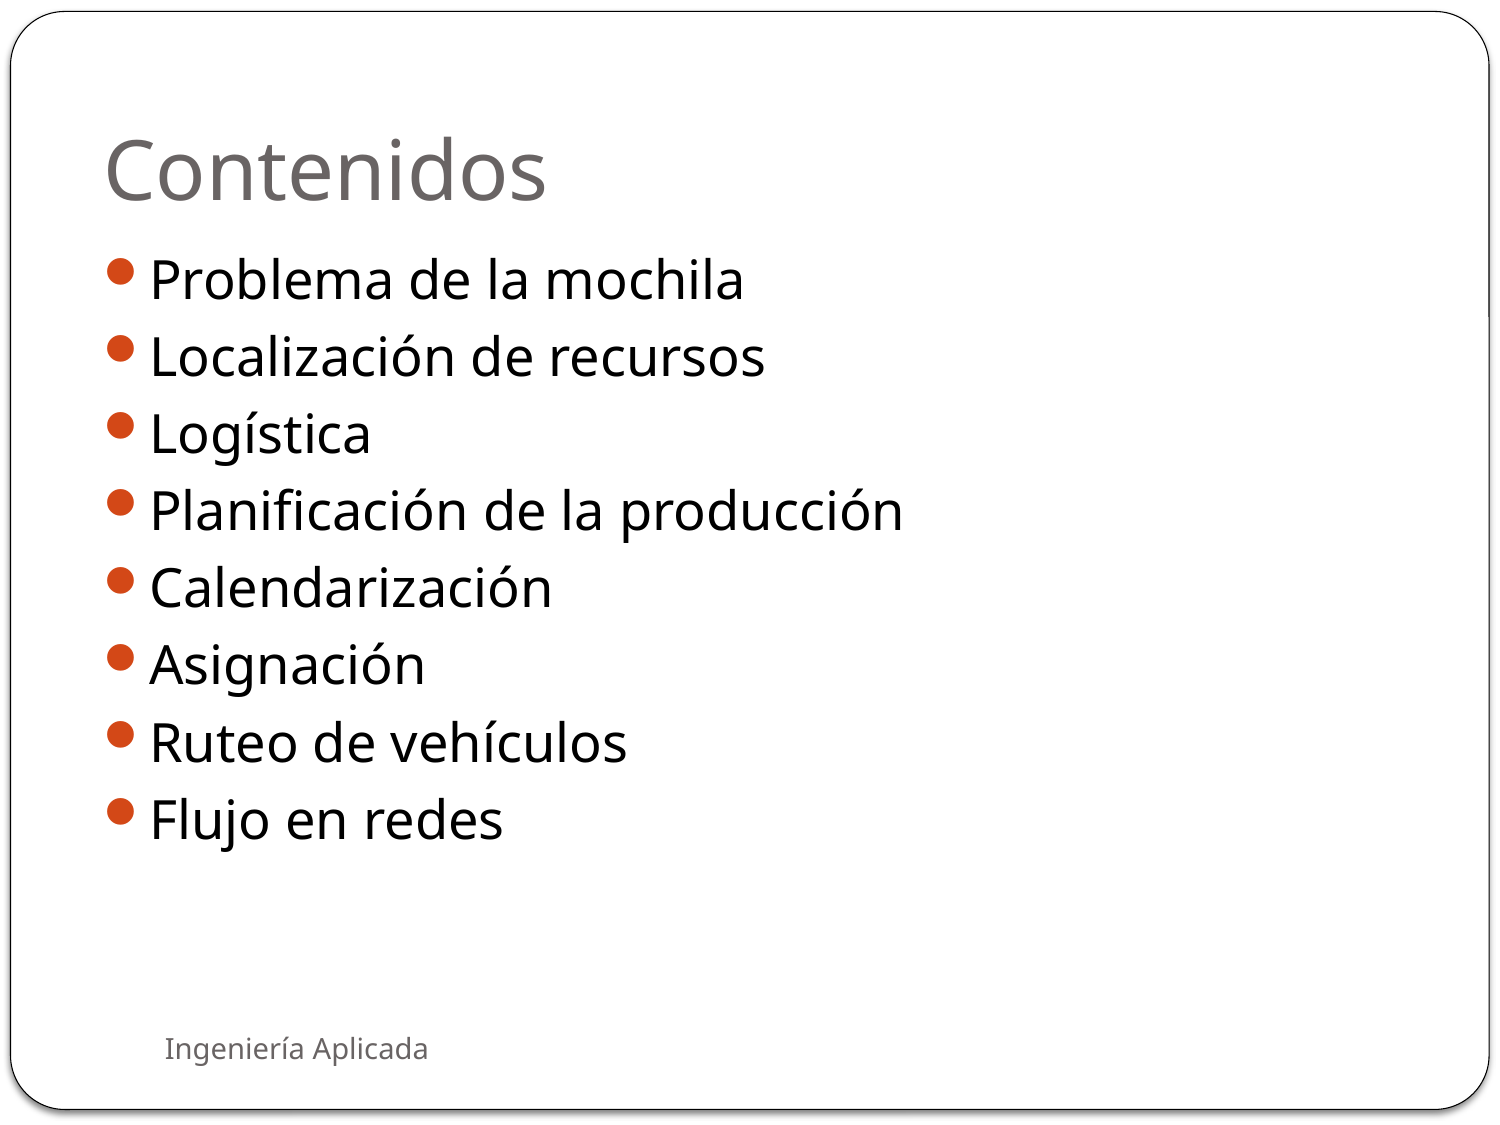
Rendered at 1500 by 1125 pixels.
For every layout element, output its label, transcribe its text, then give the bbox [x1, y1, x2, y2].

footer Ingeniería Aplicada [150, 1012, 800, 1088]
title Contenidos [88, 45, 1425, 233]
list Problema de la mochila Localización de recursos Logística Planificación de la producción Calendarización Asignación Ruteo de vehículos Flujo en redes [88, 237, 1447, 1035]
